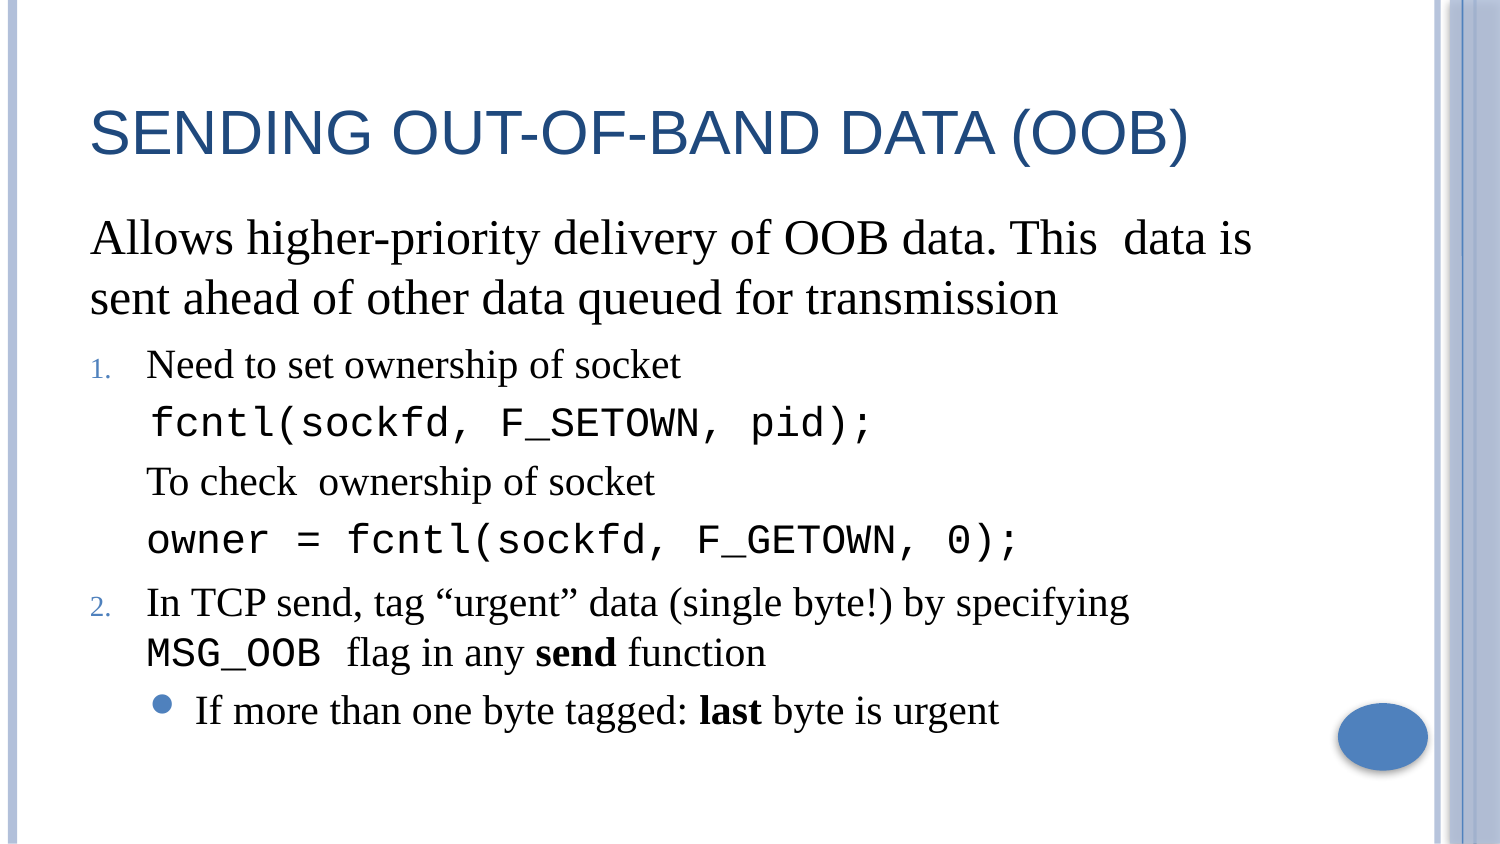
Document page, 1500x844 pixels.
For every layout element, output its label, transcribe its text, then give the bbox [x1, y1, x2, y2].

list Allows higher-priority delivery of OOB data. This data is sent ahead of other data queued for transmission Need to set ownership of socket fcntl(sockfd, F_SETOWN, pid); To check ownership of socket owner = fcntl(sockfd, F_GETOWN, 0); In TCP send, tag “urgent” data (single byte!) by specifying MSG_OOB flag in any send function If more than one byte tagged: last byte is urgent [75, 196, 1300, 797]
title Sending Out-of-Band Data (OOB) [75, 33, 1300, 175]
